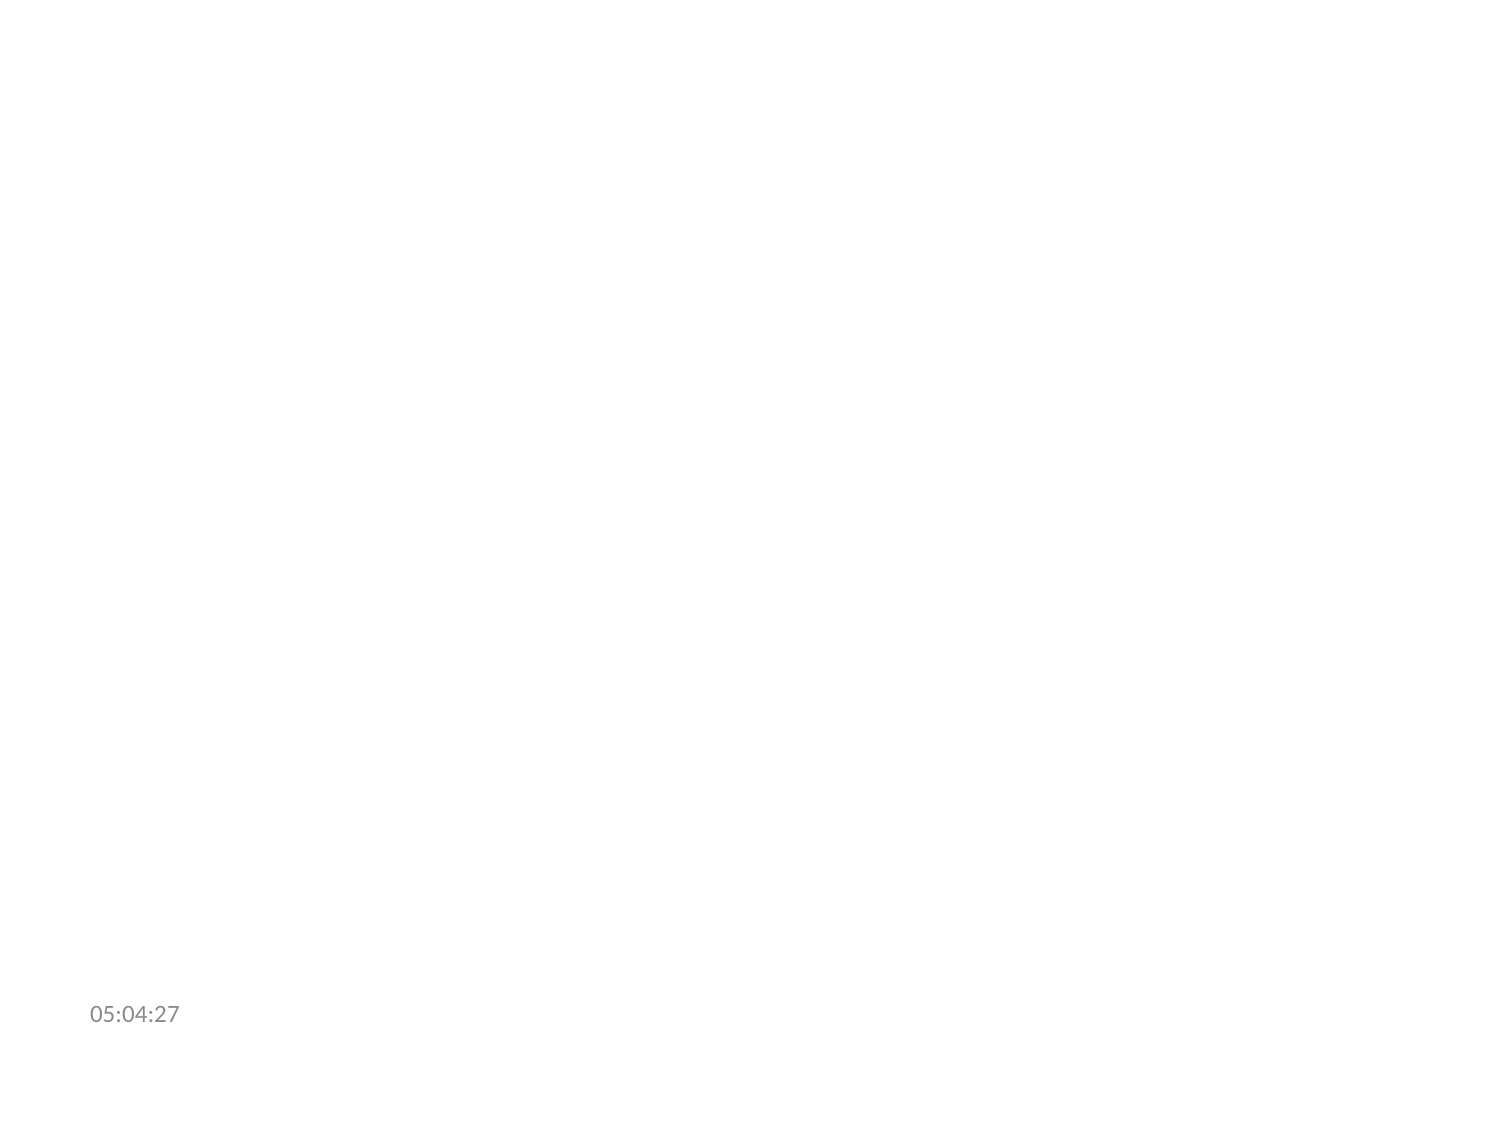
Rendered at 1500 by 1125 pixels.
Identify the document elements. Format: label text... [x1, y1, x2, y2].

text_box 15:35:09 [75, 982, 425, 1043]
